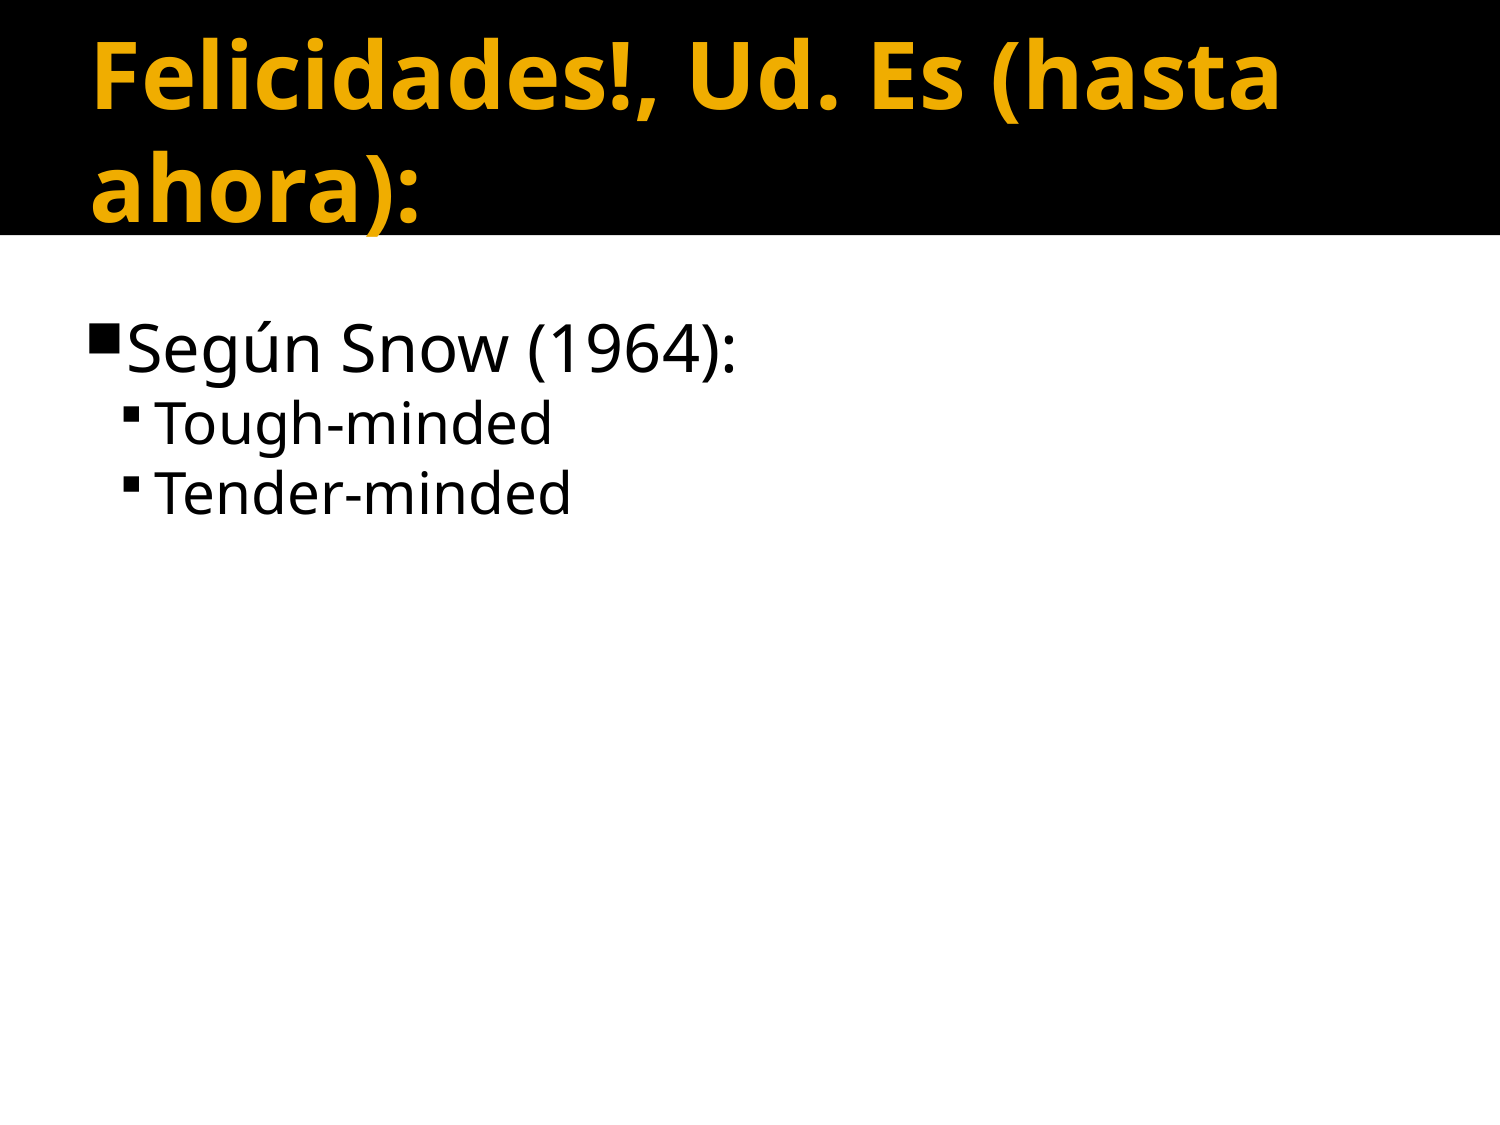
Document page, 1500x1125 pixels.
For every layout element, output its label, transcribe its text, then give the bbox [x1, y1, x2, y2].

text_box Felicidades!, Ud. Es (hasta ahora): [75, 25, 1425, 231]
text_box Según Snow (1964): Tough-minded Tender-minded [75, 291, 1425, 1050]
